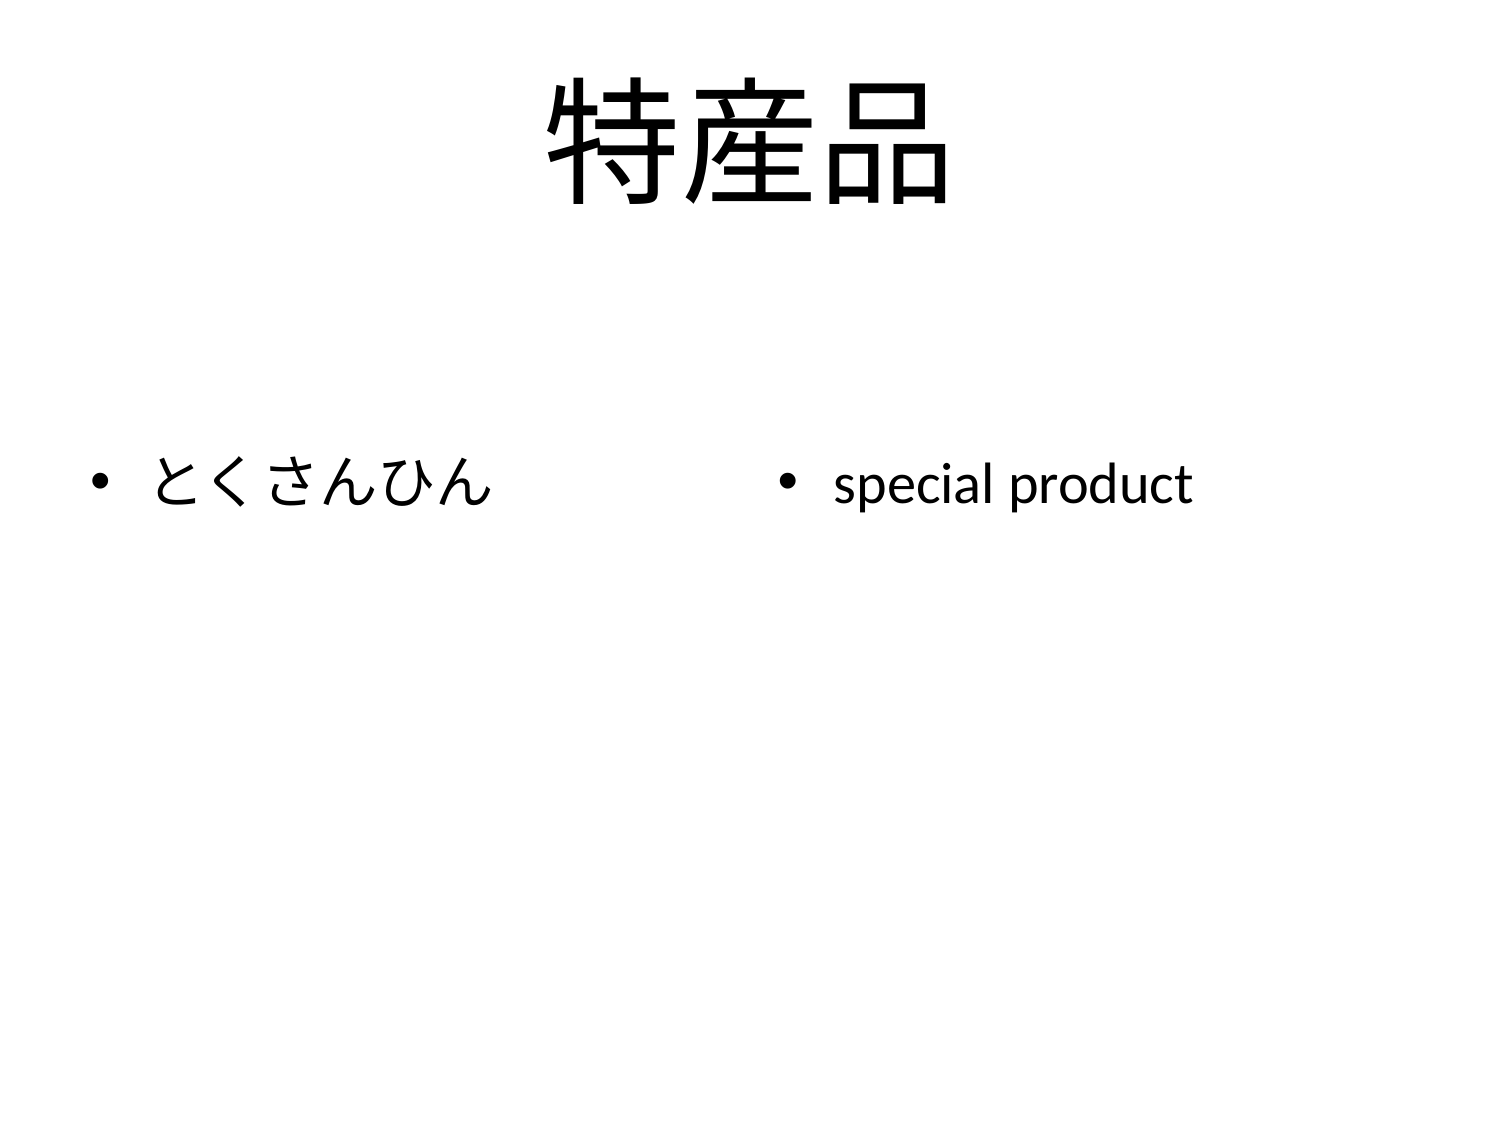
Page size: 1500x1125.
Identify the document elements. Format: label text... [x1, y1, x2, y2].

list とくさんひん [74, 437, 738, 1006]
title 特産品 [74, 44, 1426, 233]
list special product [762, 437, 1426, 1006]
